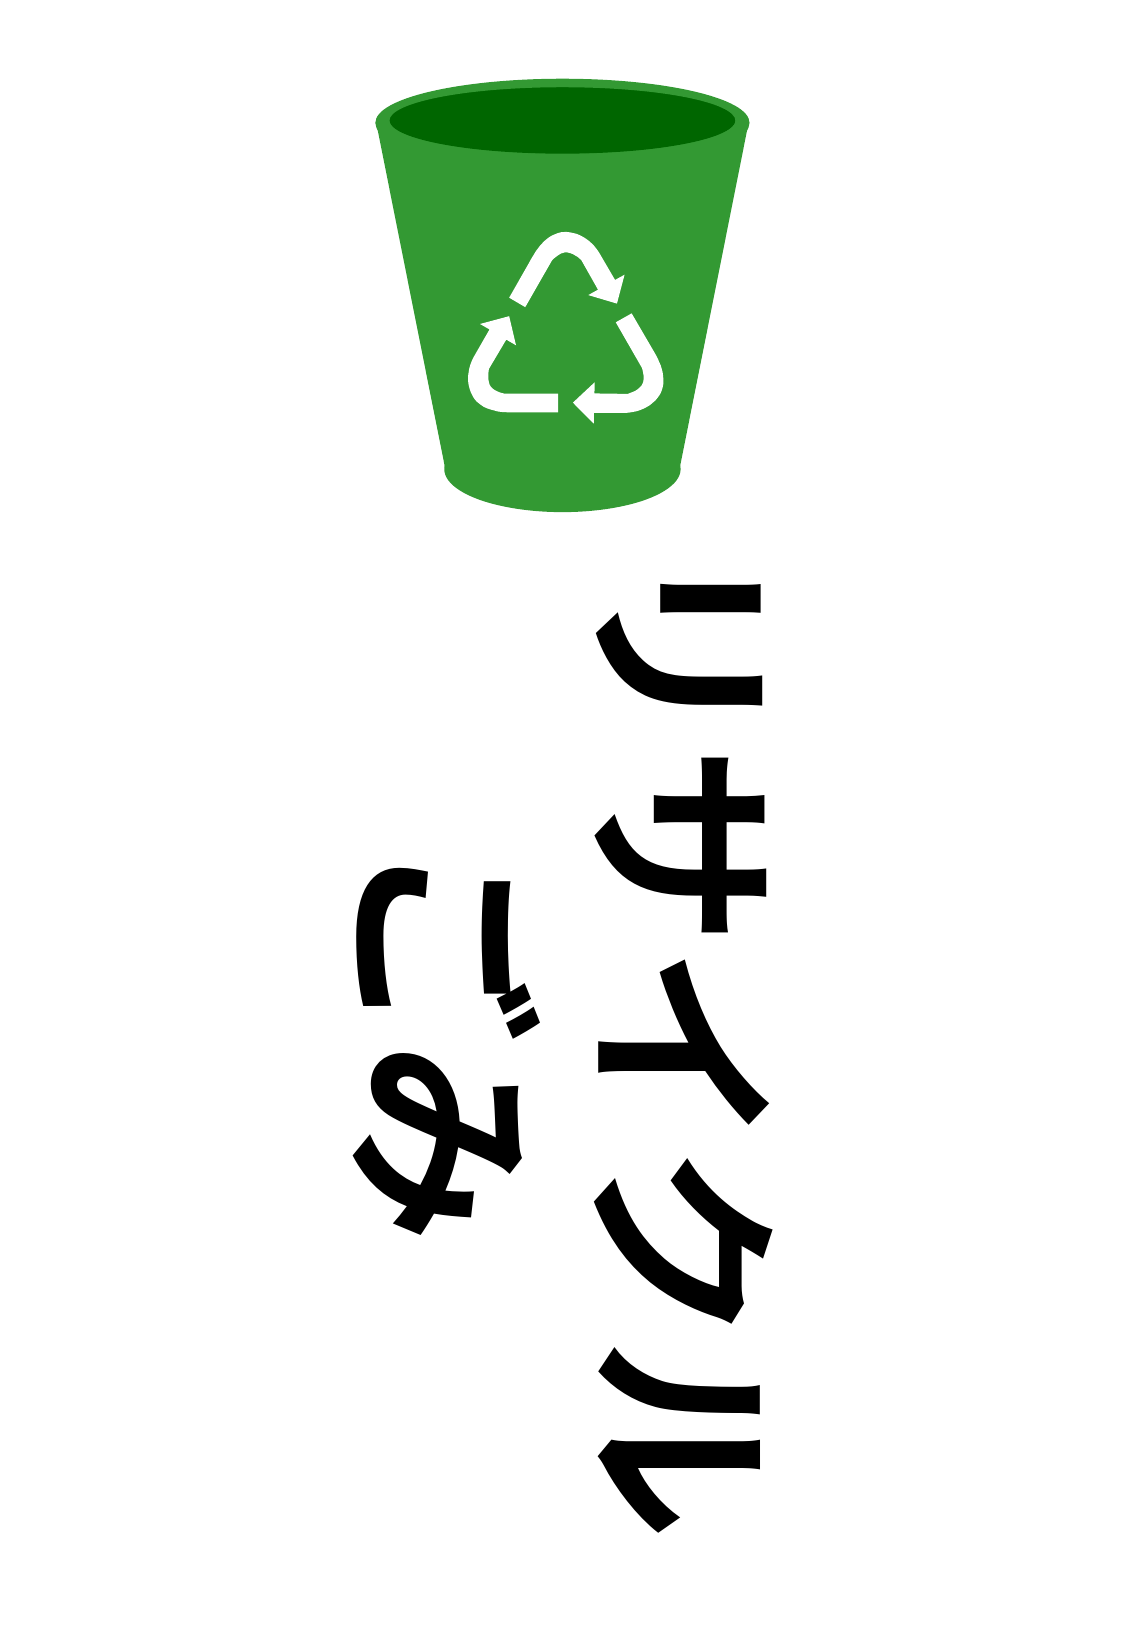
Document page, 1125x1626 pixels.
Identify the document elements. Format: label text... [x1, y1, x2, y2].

text_box リサイクル ごみ [320, 512, 836, 1573]
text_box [375, 78, 750, 513]
